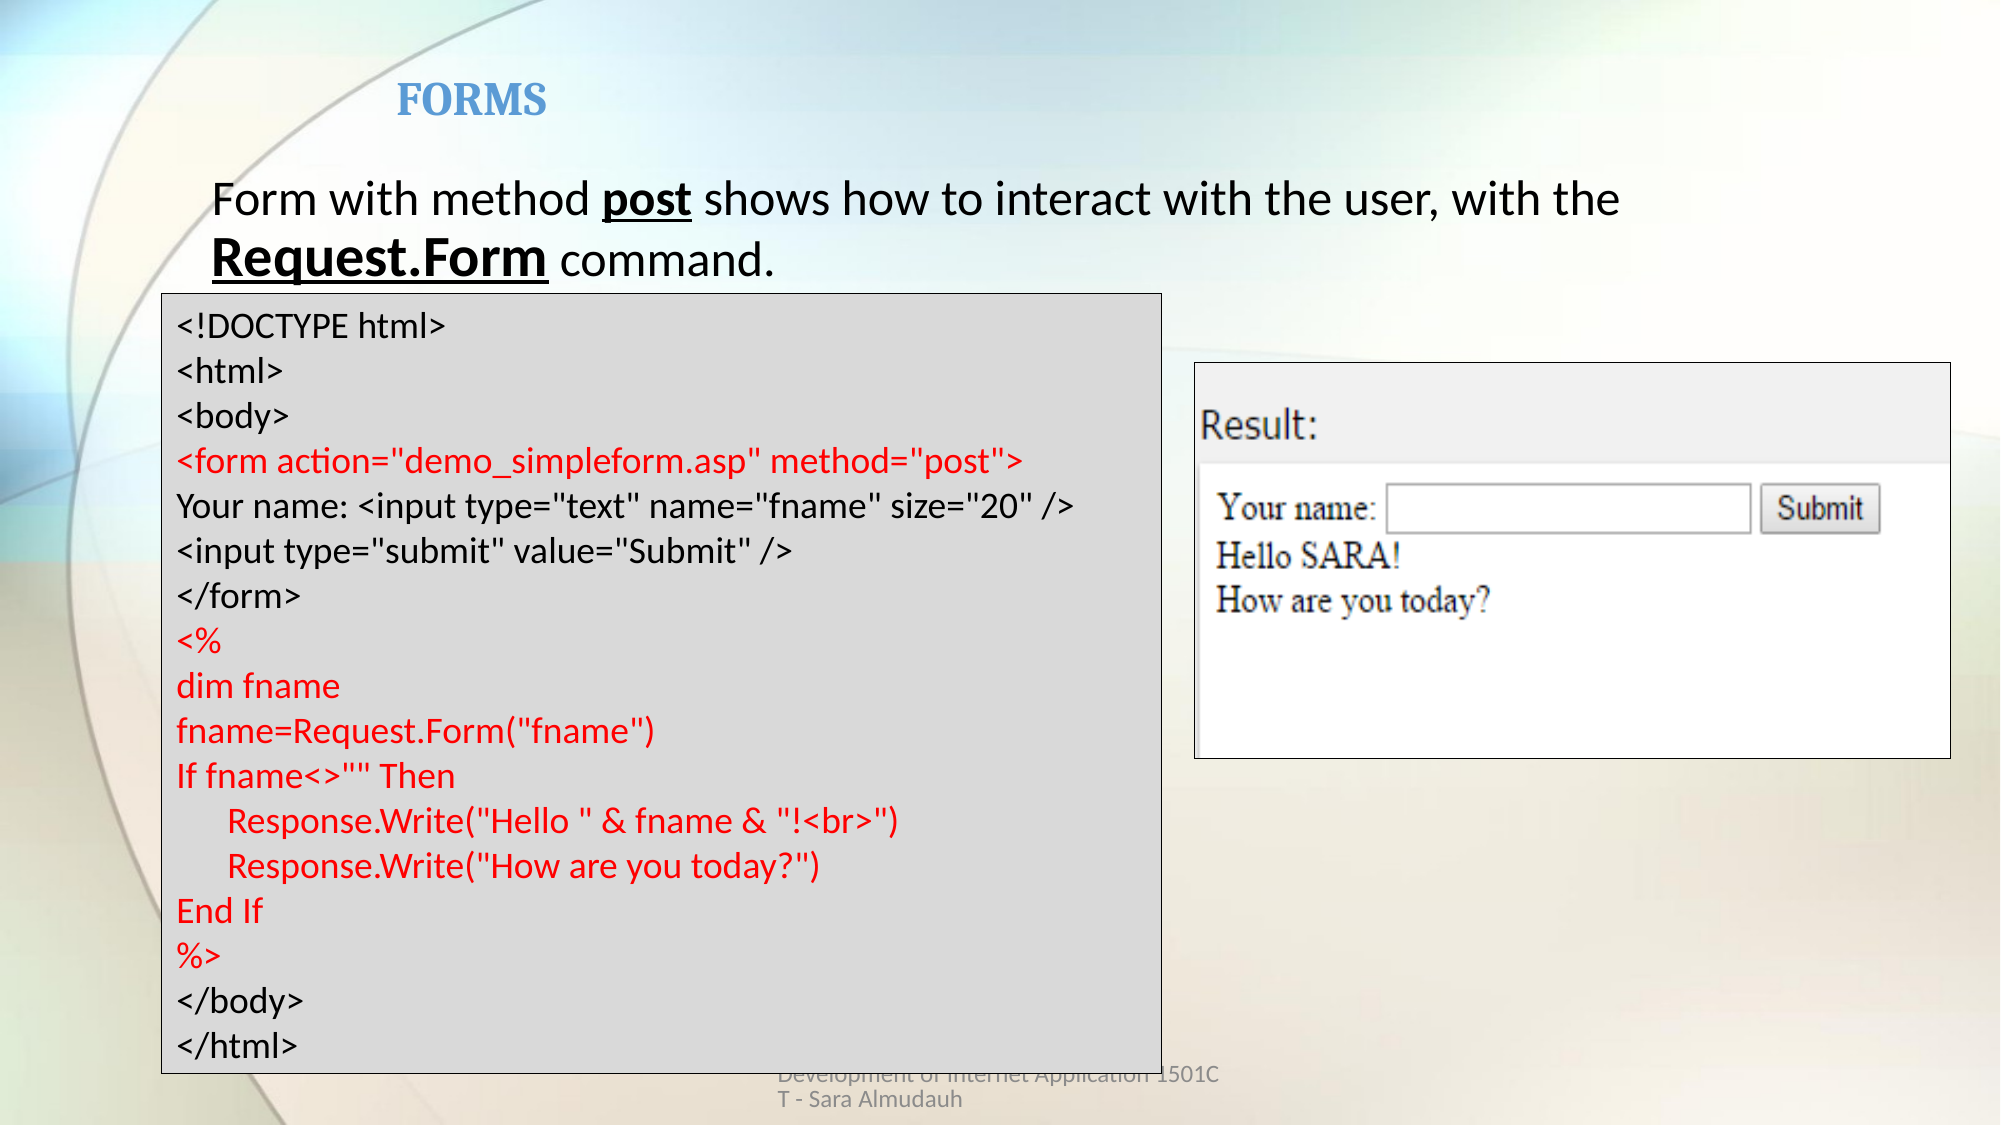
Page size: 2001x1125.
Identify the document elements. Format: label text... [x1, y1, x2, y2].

text_box <!DOCTYPE html> <html> <body> <form action="demo_simpleform.asp" method="post"> Your name: <input type="text" name="fname" size="20" /> <input type="submit" value="Submit" /> </form> <% dim fname fname=Request.Form("fname") If fname<>"" Then Response.Write("Hello " & fname & "!<br>") Response.Write("How are you today?") End If %> </body> </html> [161, 293, 1162, 1074]
title FORMS [381, 59, 1863, 133]
footer Development of Internet Application 1501CT - Sara Almudauh [762, 1042, 1238, 1103]
list Form with method post shows how to interact with the user, with the Request.Form command. [196, 164, 1804, 294]
picture [0, 0, 2001, 1125]
